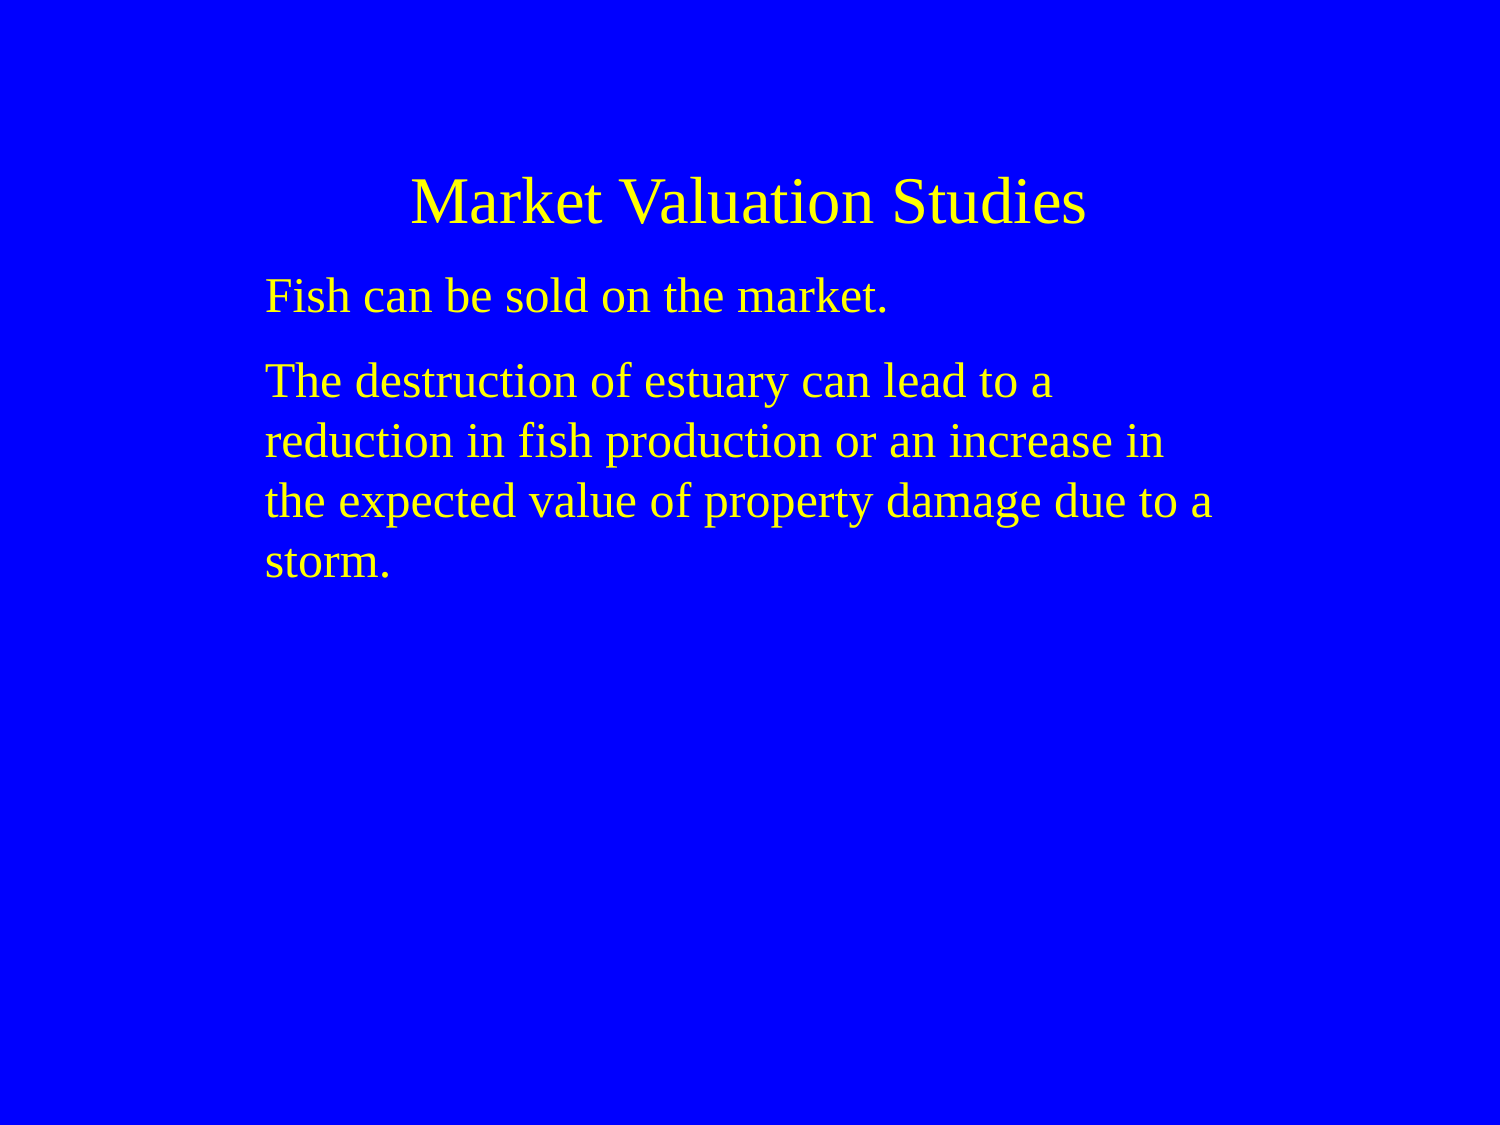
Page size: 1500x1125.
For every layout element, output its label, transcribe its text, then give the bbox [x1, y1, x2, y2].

text_box Market Valuation Studies Fish can be sold on the market. The destruction of estuary can lead to a reduction in fish production or an increase in the expected value of property damage due to a storm. [249, 149, 1250, 680]
